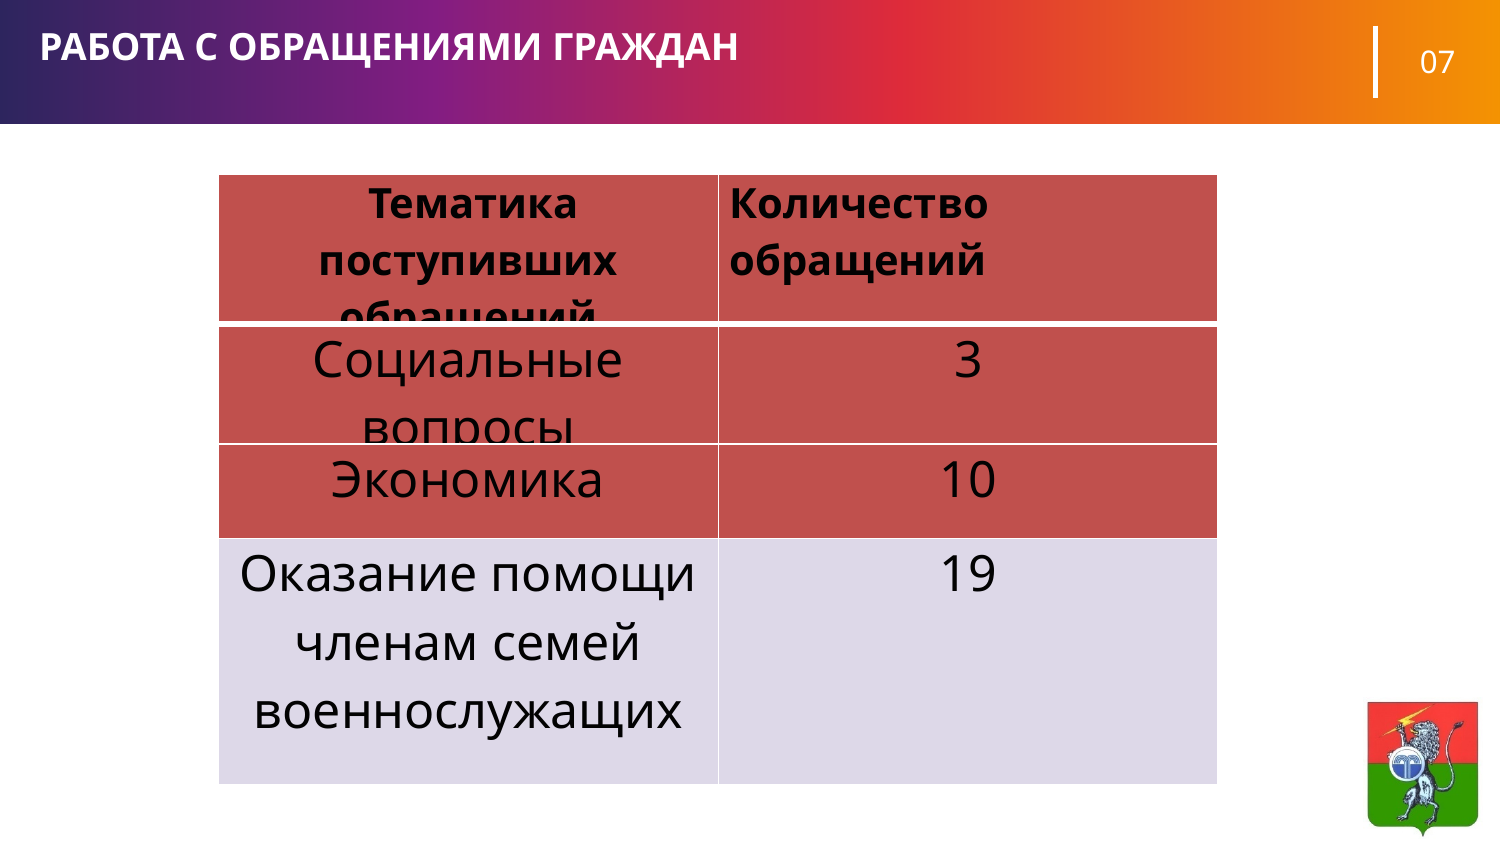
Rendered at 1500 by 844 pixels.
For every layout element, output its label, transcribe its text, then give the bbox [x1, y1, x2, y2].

picture [0, 0, 1500, 124]
picture [1362, 696, 1483, 840]
table_cell 3 [719, 327, 1217, 443]
table_cell 10 [719, 445, 1217, 538]
table_cell Экономика [219, 445, 718, 538]
table_header Тематика поступивших обращений [219, 175, 718, 321]
table_cell Оказание помощи членам семей военнослужащих [219, 539, 718, 784]
table_cell Социальные вопросы [219, 327, 718, 443]
table_header Количество обращений [719, 175, 1217, 321]
table_cell 19 [719, 539, 1217, 784]
